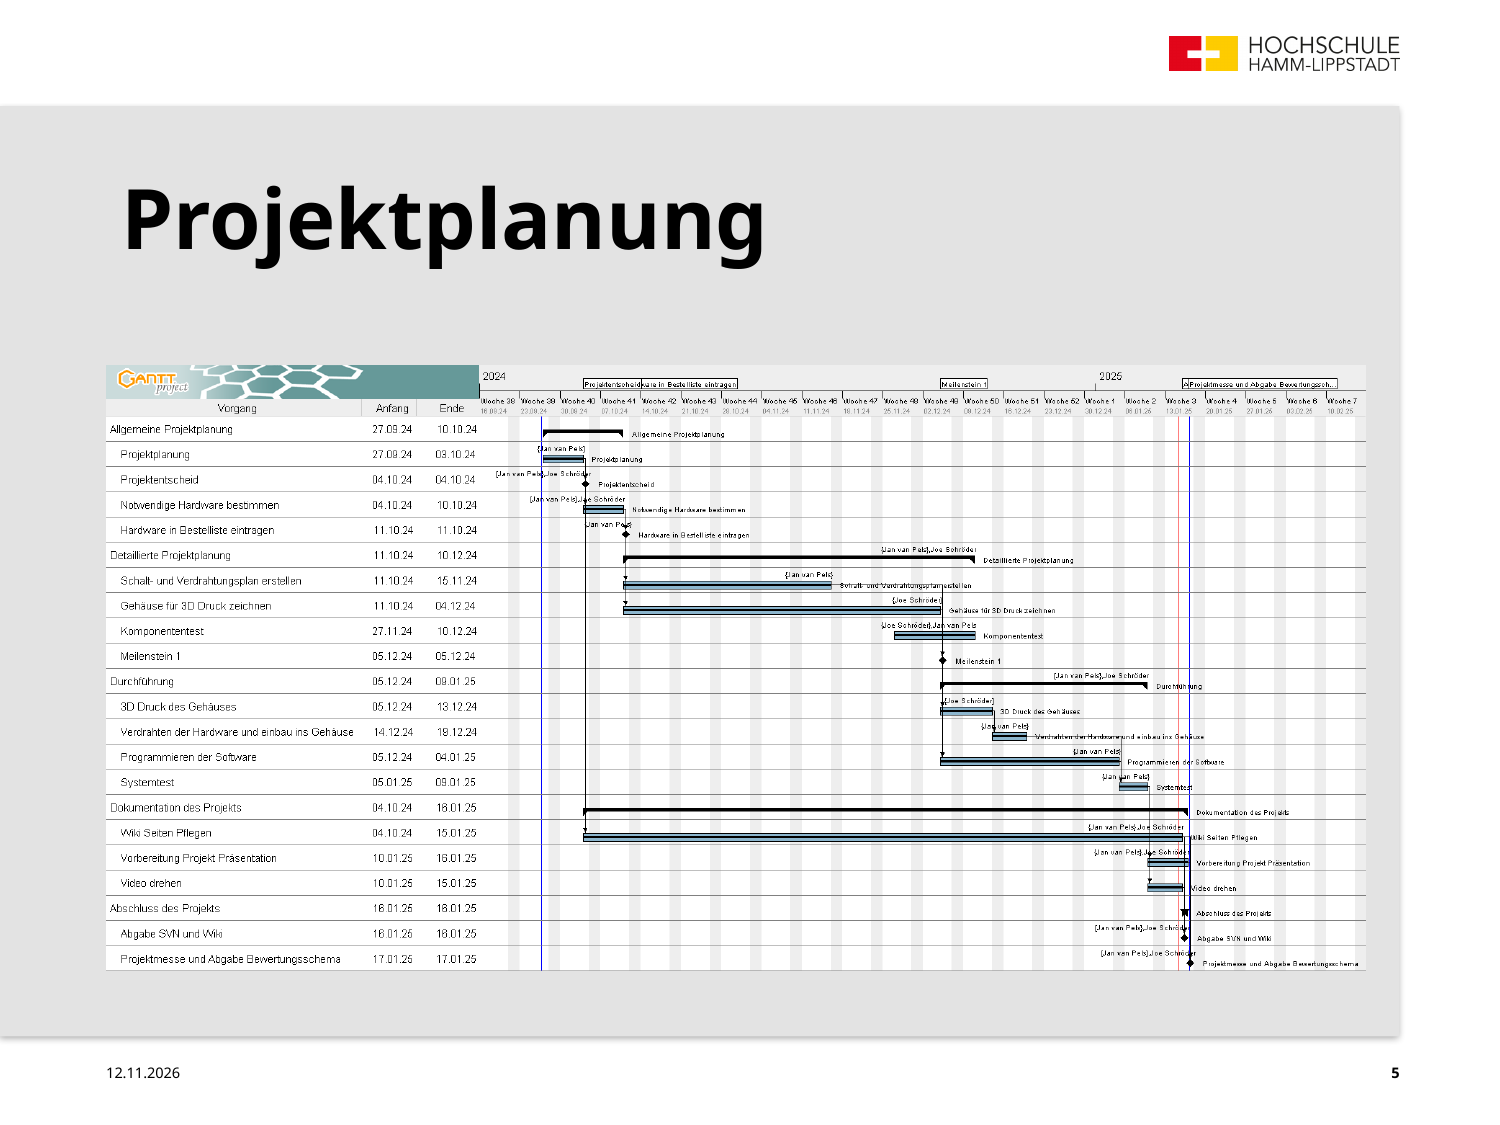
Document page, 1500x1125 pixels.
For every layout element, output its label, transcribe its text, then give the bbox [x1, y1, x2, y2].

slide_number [106, 1065, 457, 1084]
picture [1169, 36, 1400, 71]
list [105, 365, 1366, 971]
slide_number 5 [1049, 1065, 1400, 1084]
title Projektplanung [106, 122, 1366, 310]
